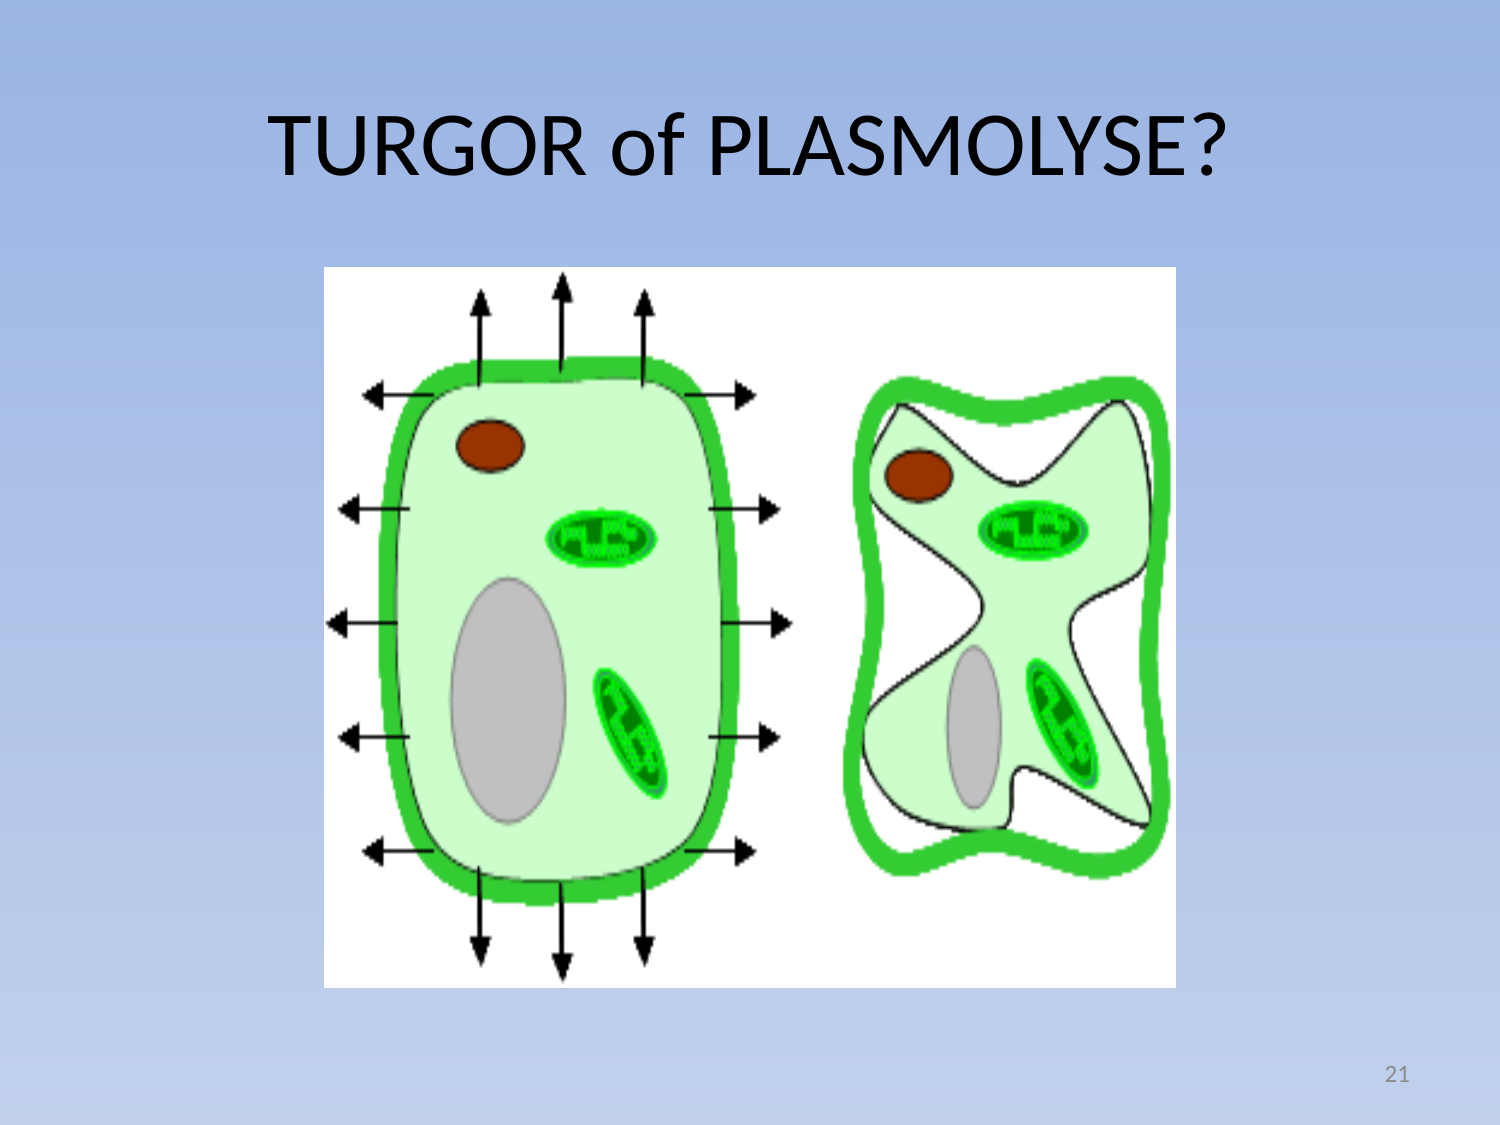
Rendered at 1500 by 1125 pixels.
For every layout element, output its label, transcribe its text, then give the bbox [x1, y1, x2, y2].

slide_number 21 [1074, 1042, 1425, 1103]
title TURGOR of PLASMOLYSE? [75, 45, 1425, 233]
picture [324, 266, 1176, 988]
